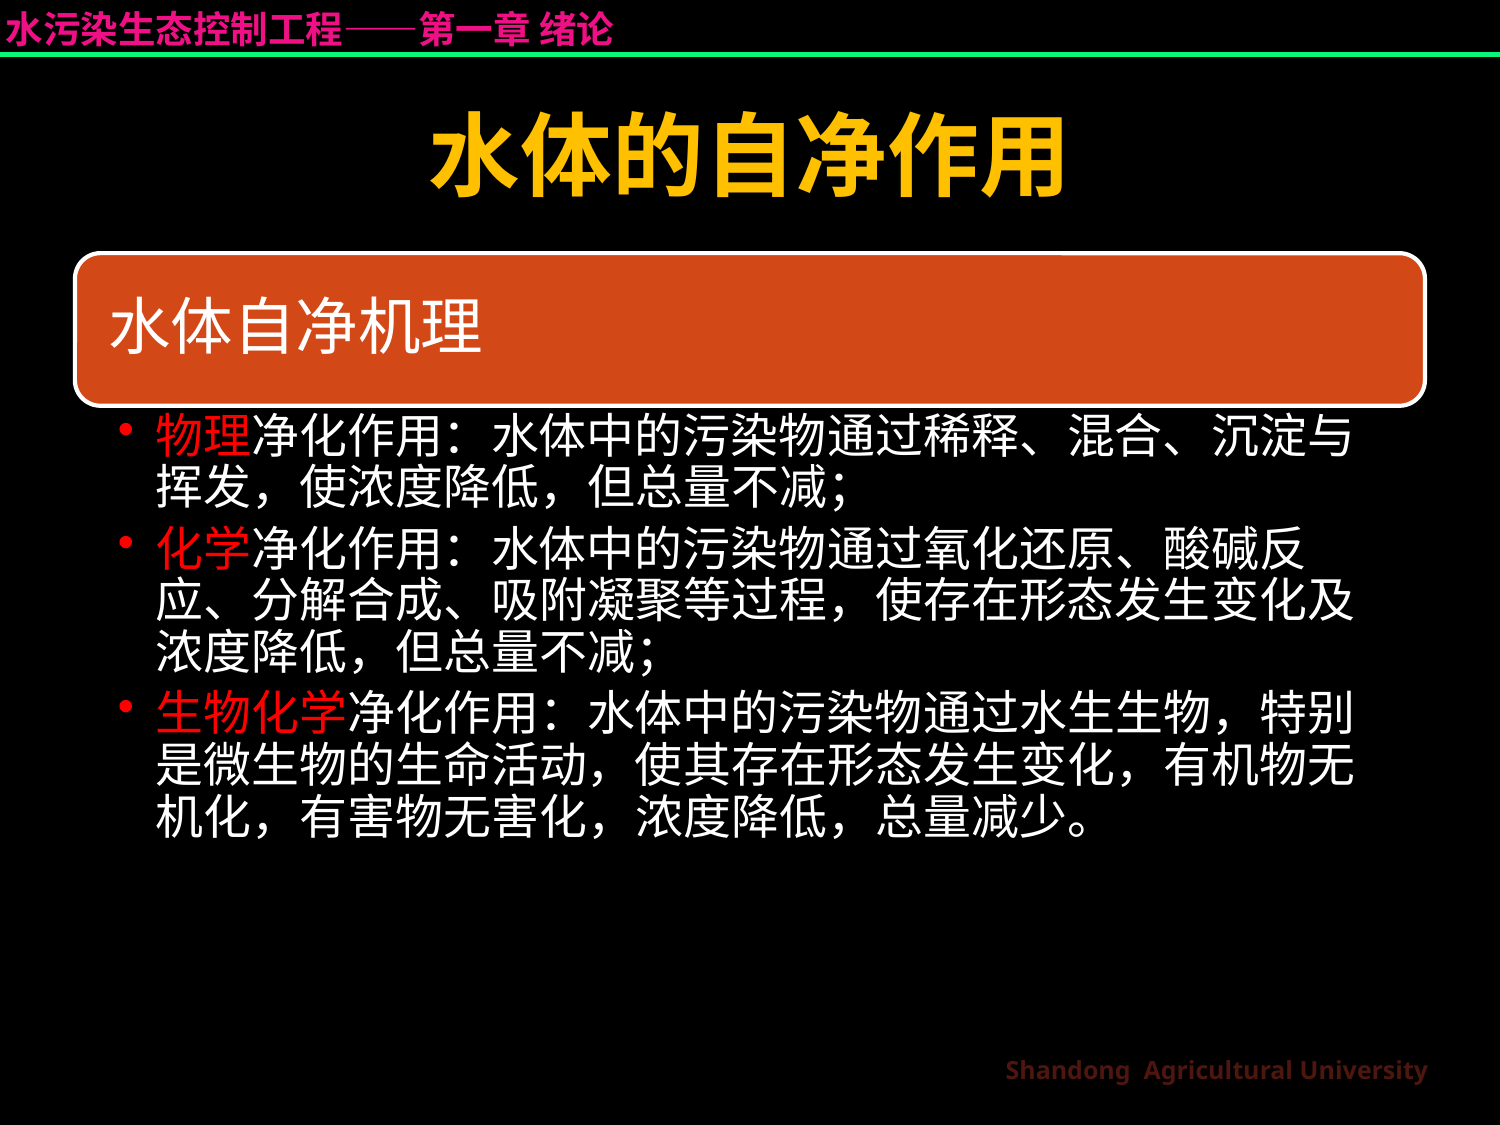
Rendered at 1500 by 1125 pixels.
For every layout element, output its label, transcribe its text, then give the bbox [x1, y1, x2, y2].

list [74, 245, 1426, 1055]
title 水体的自净作用 [75, 59, 1425, 245]
